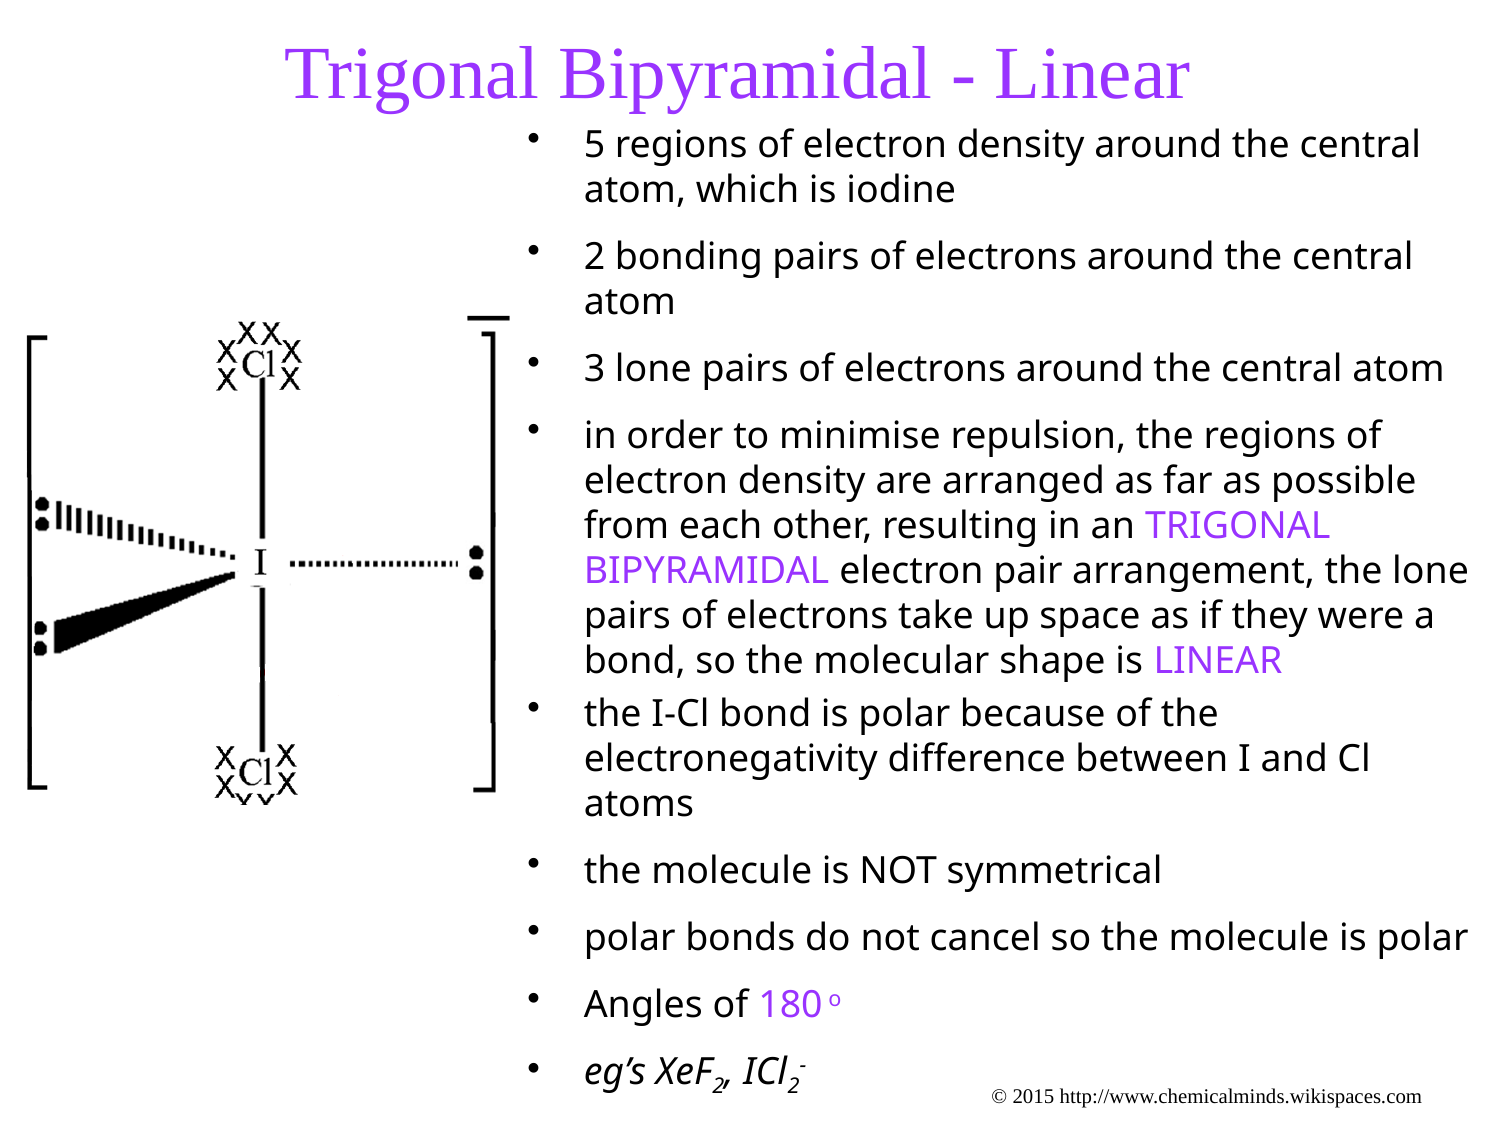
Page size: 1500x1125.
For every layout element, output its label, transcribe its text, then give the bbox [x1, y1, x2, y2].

list 5 regions of electron density around the central atom, which is iodine 2 bonding pairs of electrons around the central atom 3 lone pairs of electrons around the central atom in order to minimise repulsion, the regions of electron density are arranged as far as possible from each other, resulting in an TRIGONAL BIPYRAMIDAL electron pair arrangement, the lone pairs of electrons take up space as if they were a bond, so the molecular shape is LINEAR the I-Cl bond is polar because of the electronegativity difference between I and Cl atoms the molecule is NOT symmetrical polar bonds do not cancel so the molecule is polar Angles of 180 o eg’s XeF2, ICl2- [512, 112, 1500, 1076]
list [24, 299, 513, 806]
title Trigonal Bipyramidal - Linear [99, 0, 1376, 163]
footer © 2015 http://www.chemicalminds.wikispaces.com [724, 1074, 1438, 1125]
